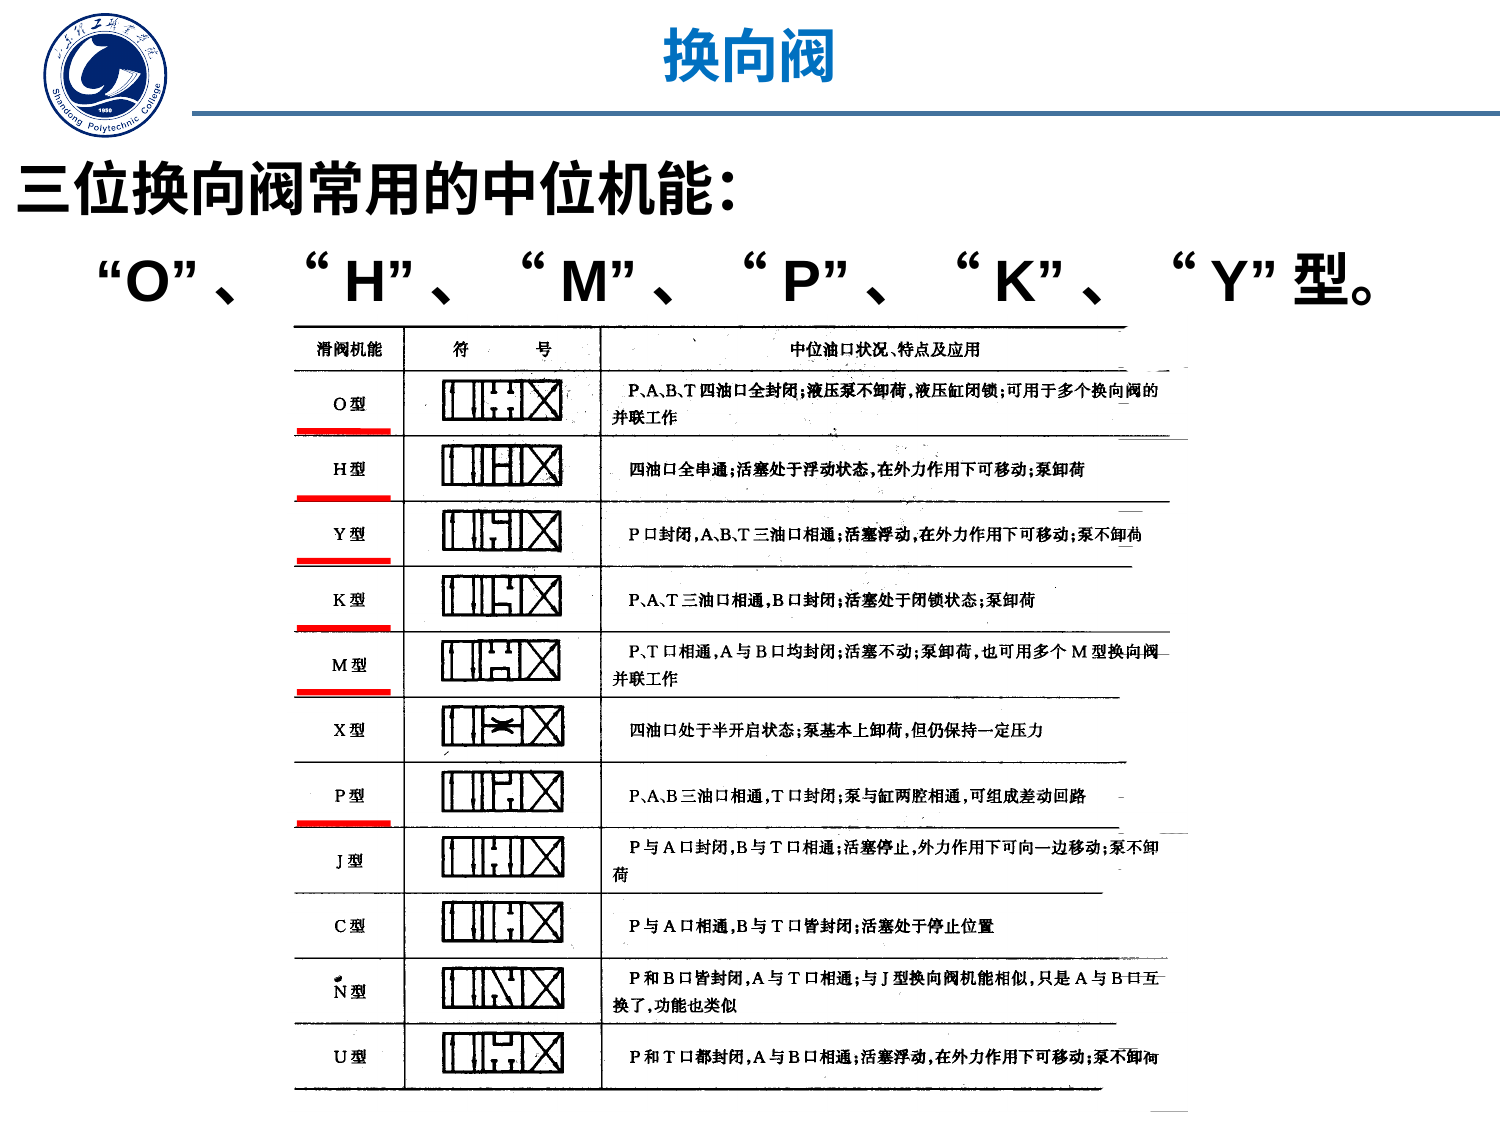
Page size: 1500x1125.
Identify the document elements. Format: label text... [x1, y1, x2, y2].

text_box 换向阀 [178, 11, 1322, 97]
picture [43, 7, 174, 123]
text_box 三位换向阀常用的中位机能： “O”、“H”、“M”、“P”、“K”、“Y”型。 [0, 123, 1500, 321]
picture [287, 313, 1188, 1112]
